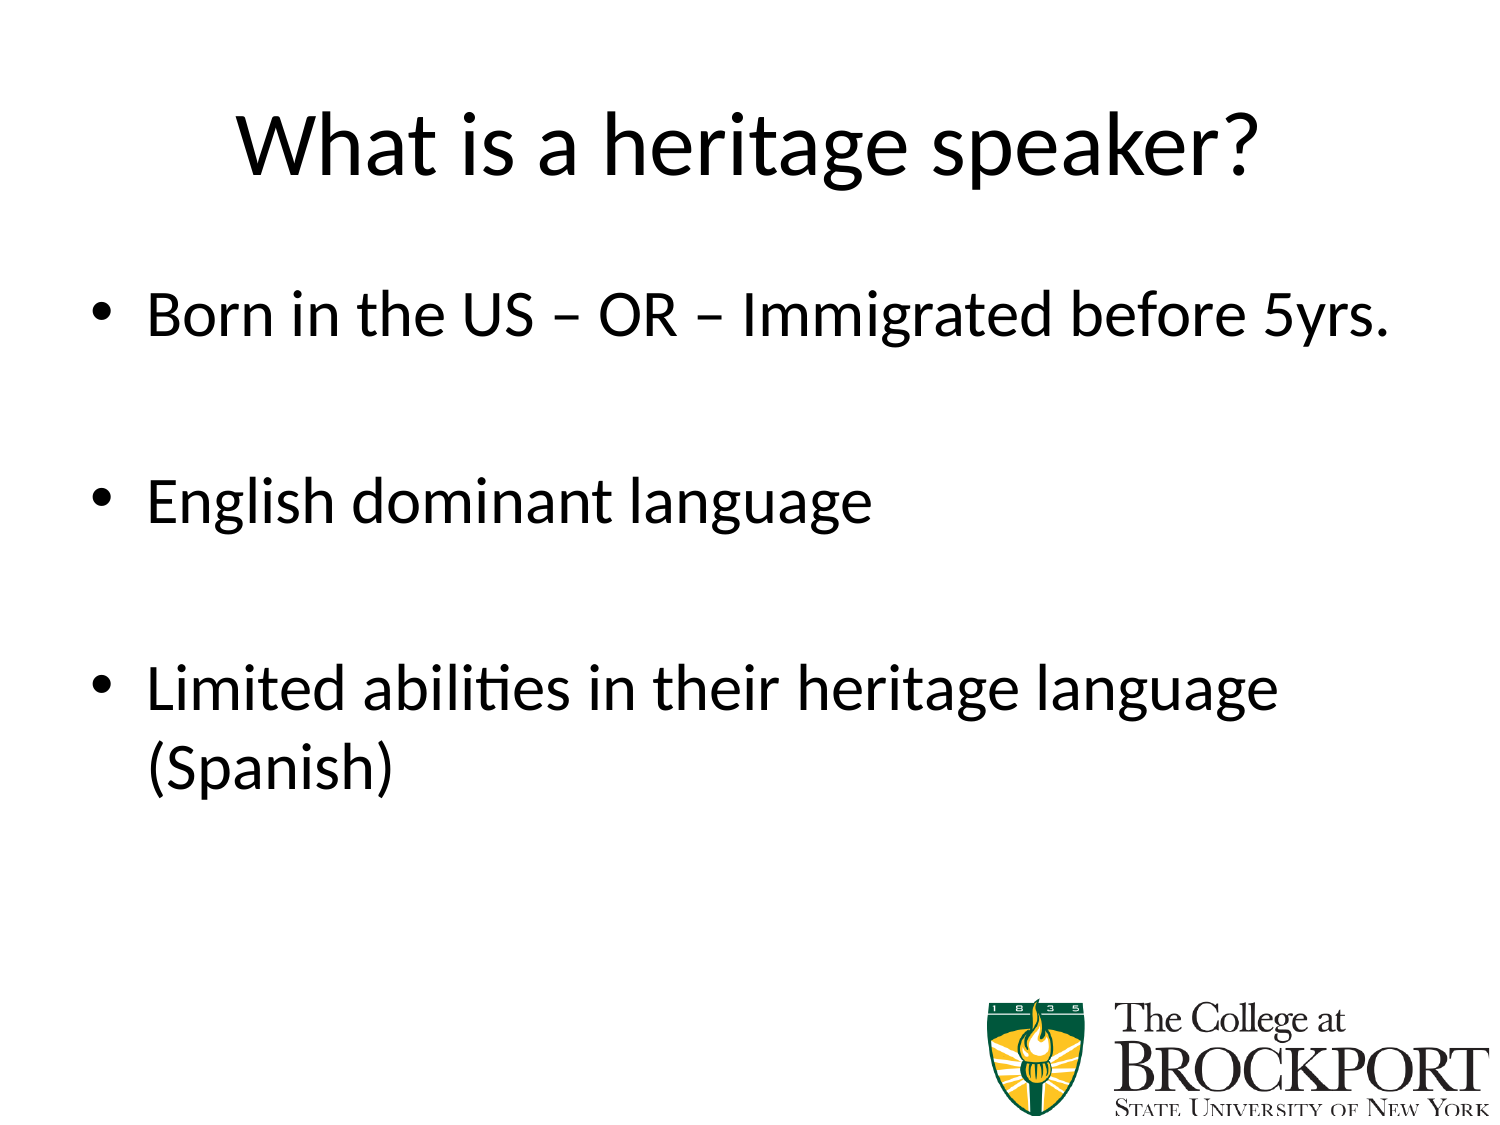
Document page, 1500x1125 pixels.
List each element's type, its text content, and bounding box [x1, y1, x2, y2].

list Born in the US – OR – Immigrated before 5yrs. English dominant language Limited abilities in their heritage language (Spanish) [75, 262, 1425, 1005]
title What is a heritage speaker? [75, 45, 1425, 233]
